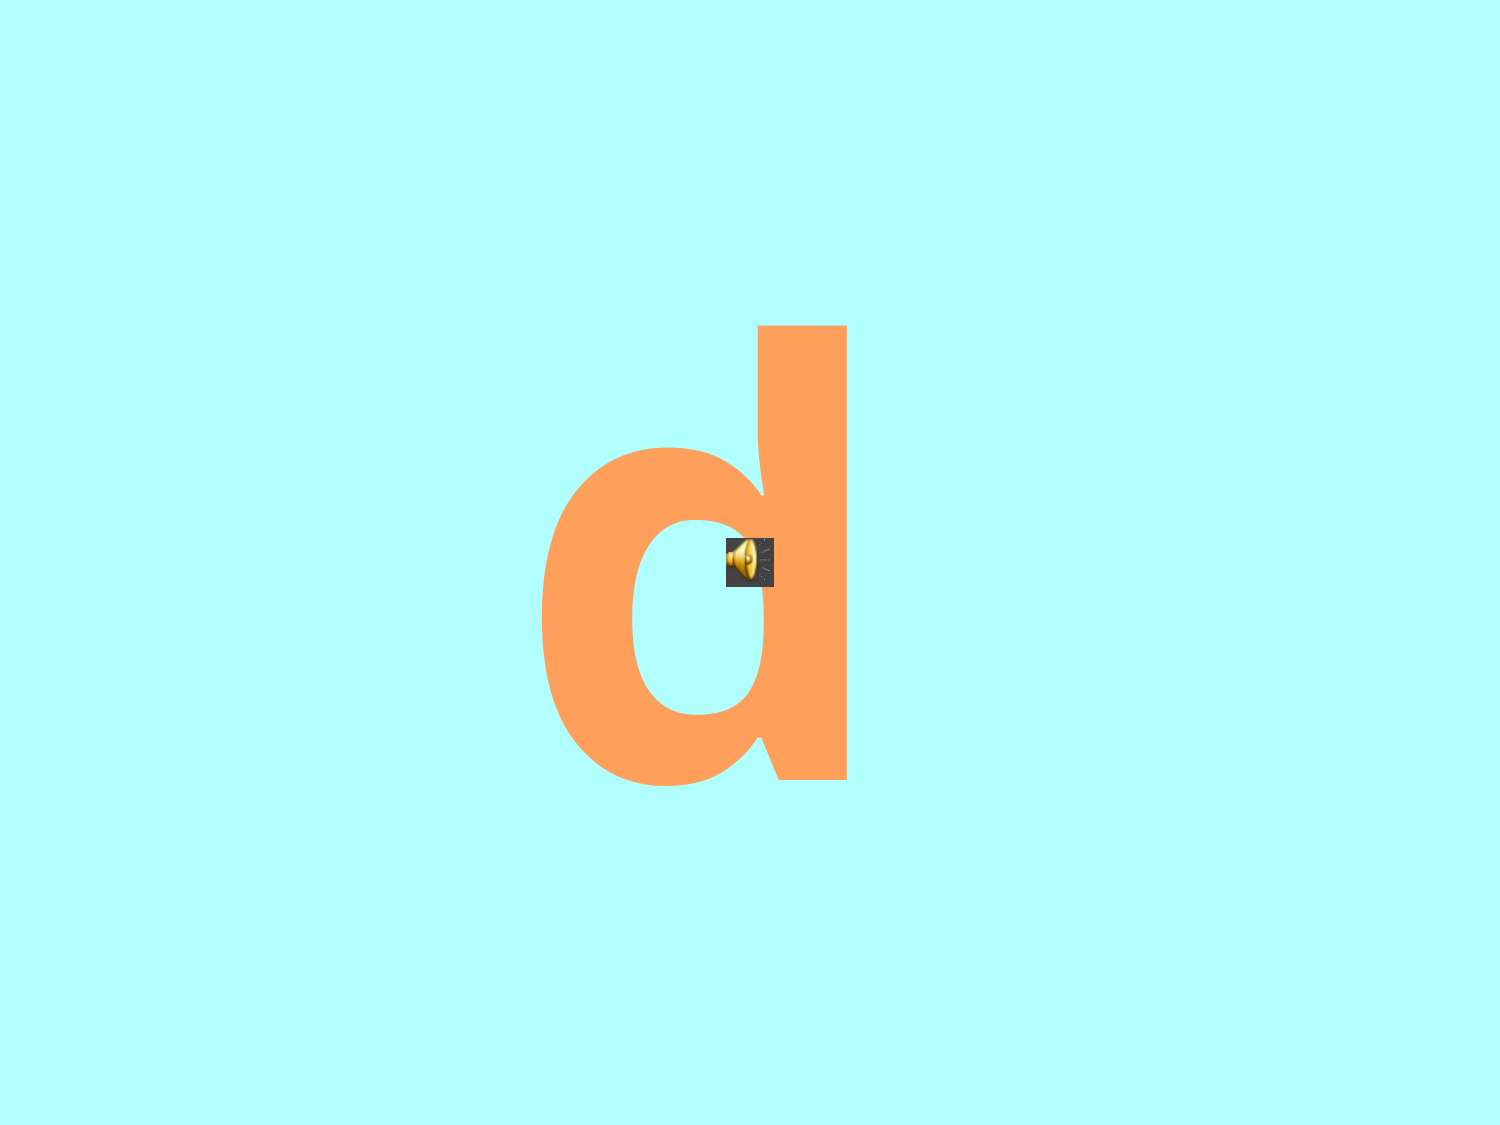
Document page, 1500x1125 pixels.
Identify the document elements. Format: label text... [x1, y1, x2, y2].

text_box d [500, 174, 909, 908]
picture [724, 537, 776, 588]
